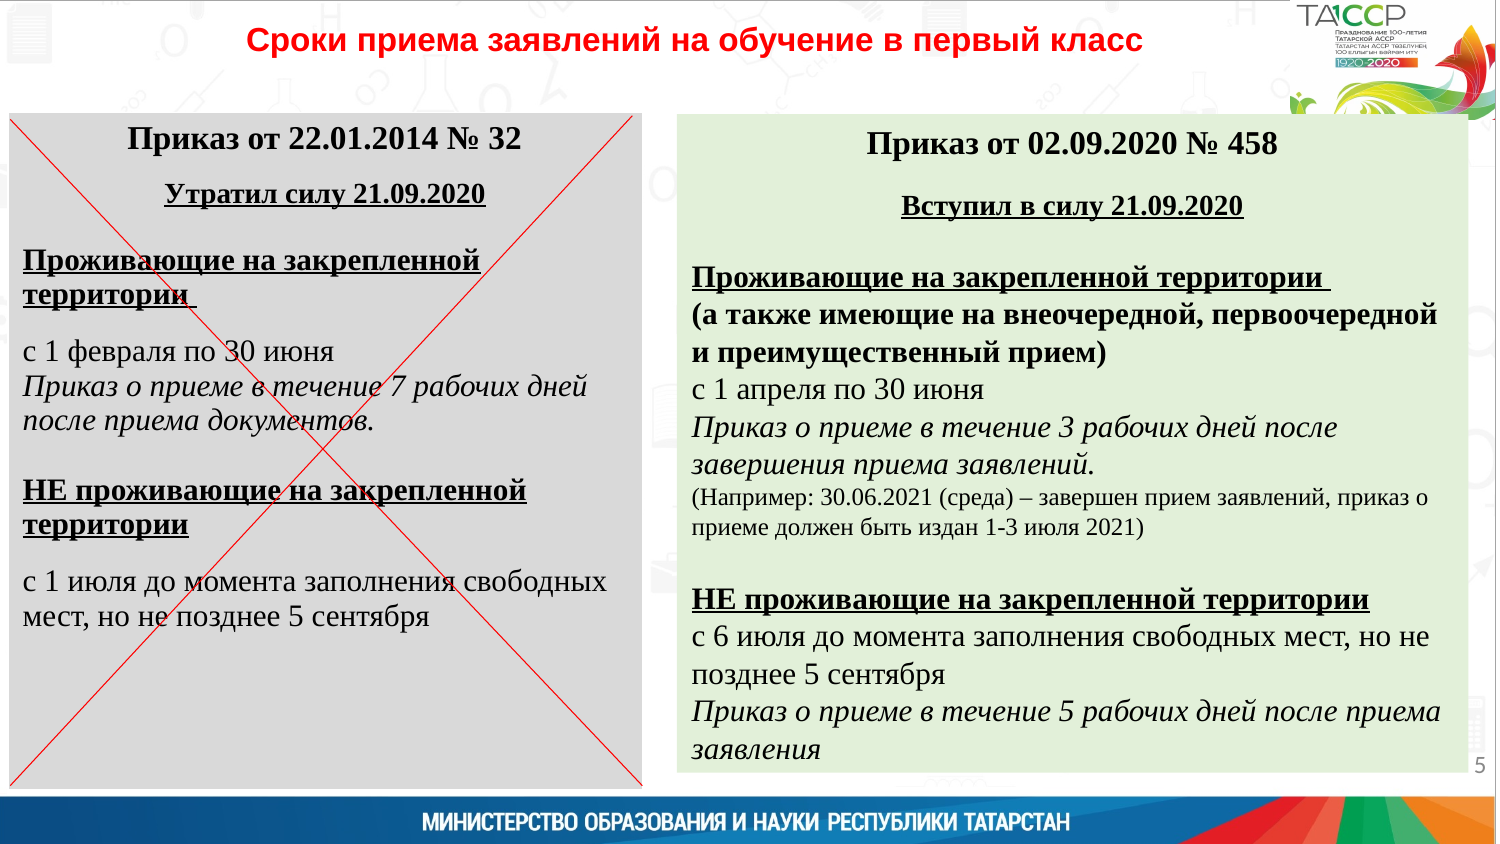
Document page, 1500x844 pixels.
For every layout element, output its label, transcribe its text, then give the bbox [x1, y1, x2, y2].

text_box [10, 115, 633, 786]
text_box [633, 119, 643, 786]
picture [0, 0, 1495, 844]
text_box 5 [1495, 740, 1500, 786]
